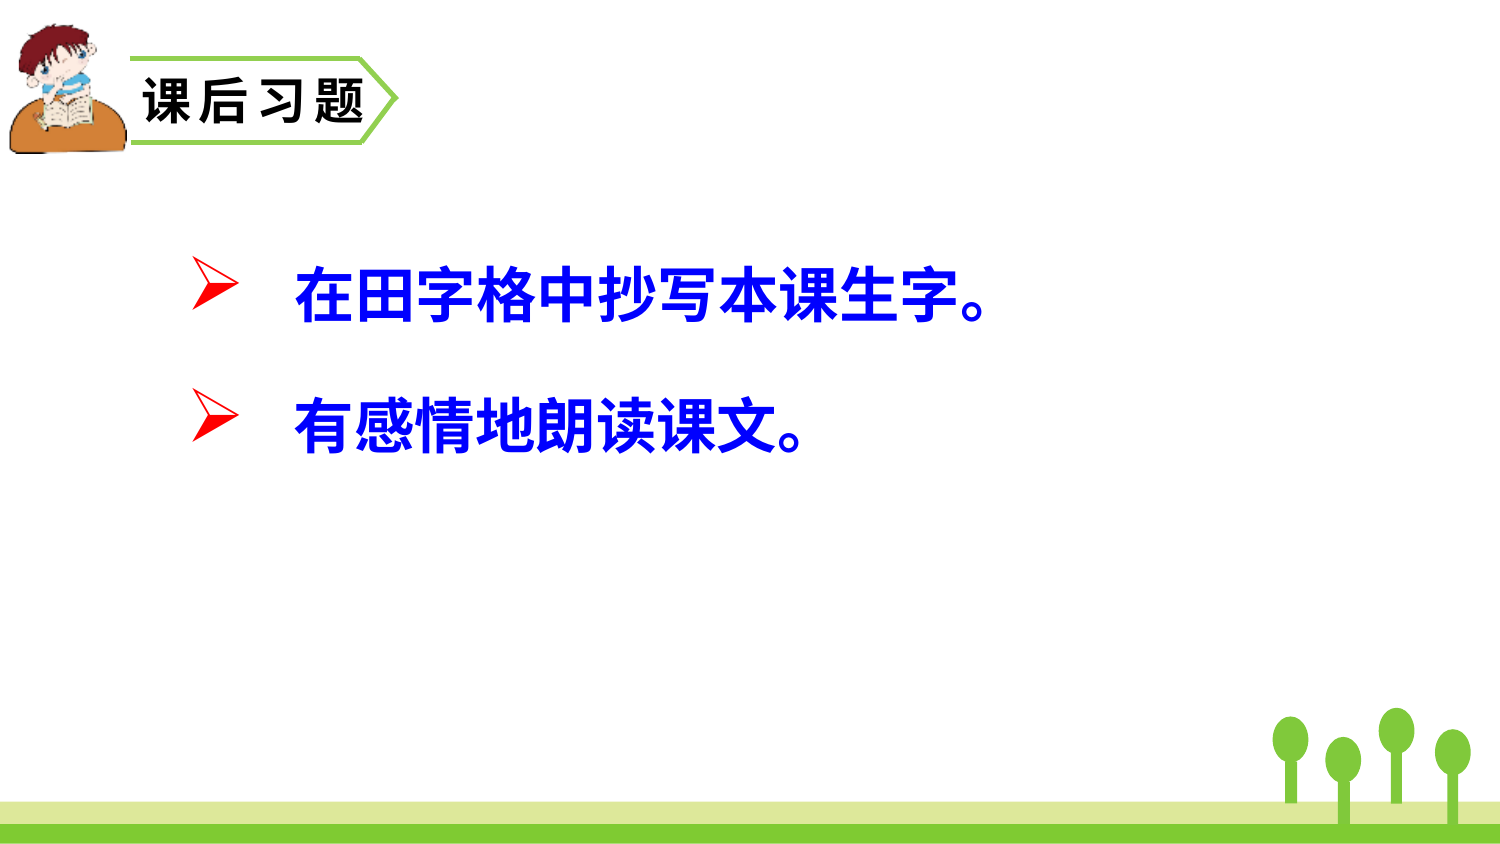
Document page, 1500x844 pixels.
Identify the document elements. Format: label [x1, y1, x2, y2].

text_box [0, 707, 1500, 844]
text_box [172, 371, 858, 478]
text_box [172, 240, 1041, 347]
text_box [7, 22, 403, 154]
